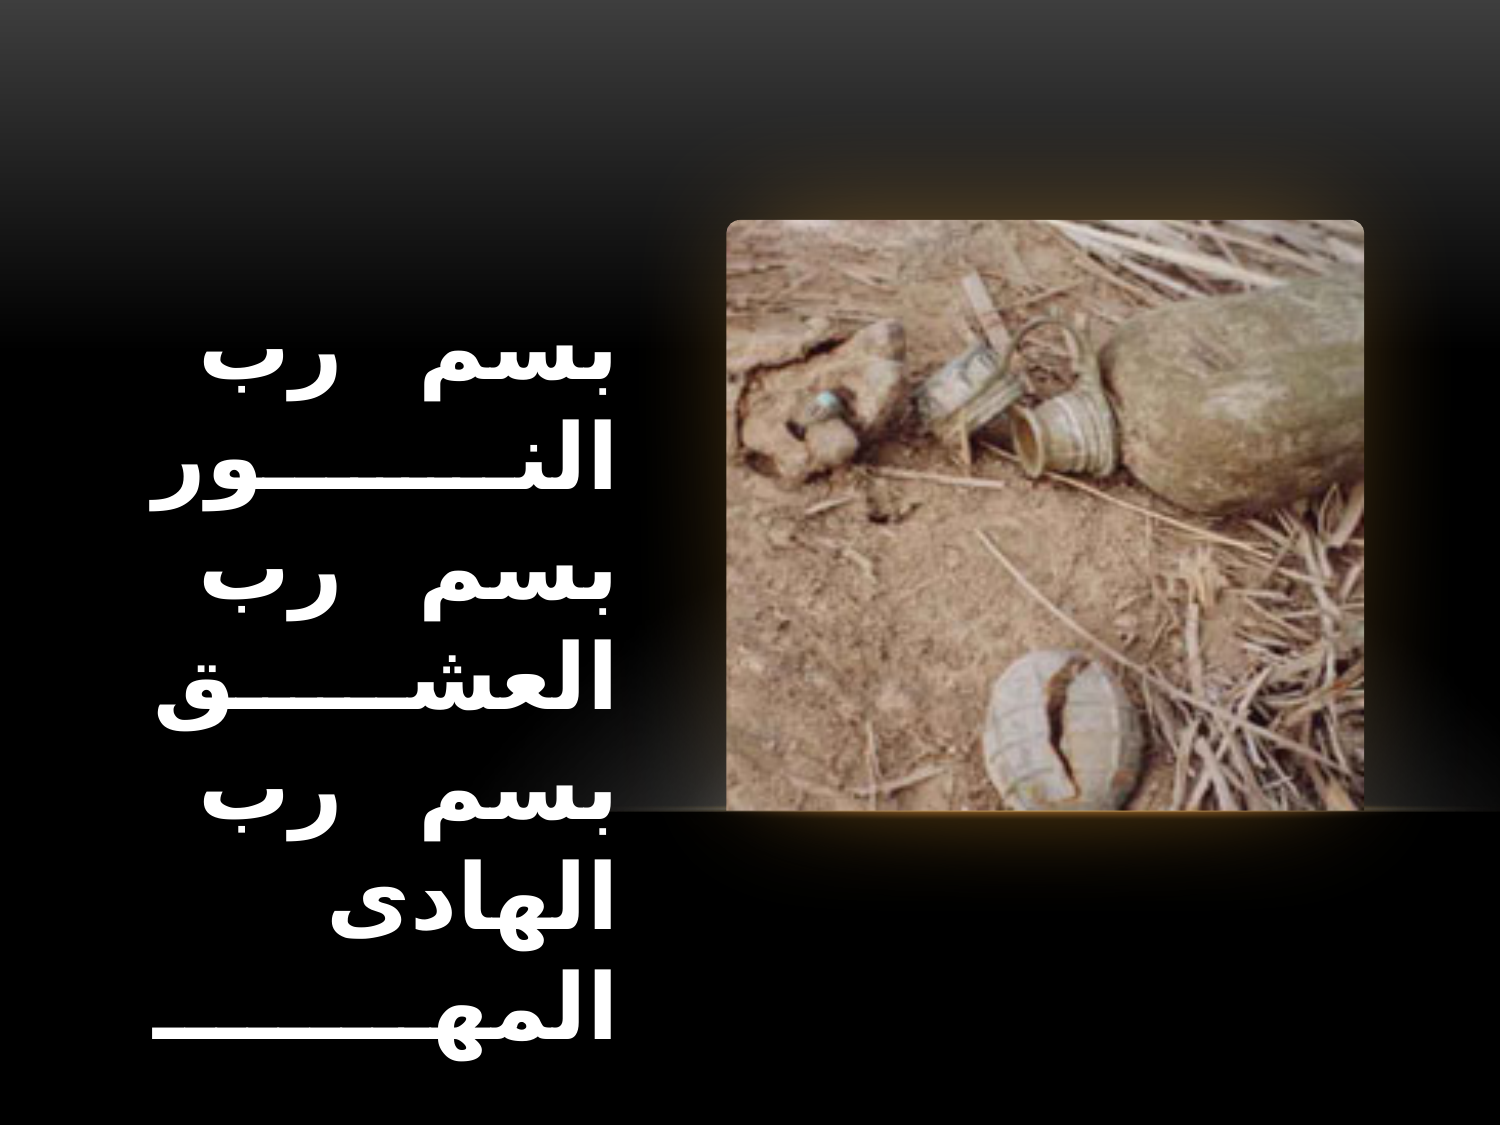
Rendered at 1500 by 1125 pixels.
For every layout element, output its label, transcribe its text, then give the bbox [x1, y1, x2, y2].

picture [0, 0, 1500, 1125]
text_box بسم رب النـــور بسم رب العشـق بسم رب الهادی المهـــــــــــــــــــــــــــدی [139, 280, 634, 1125]
